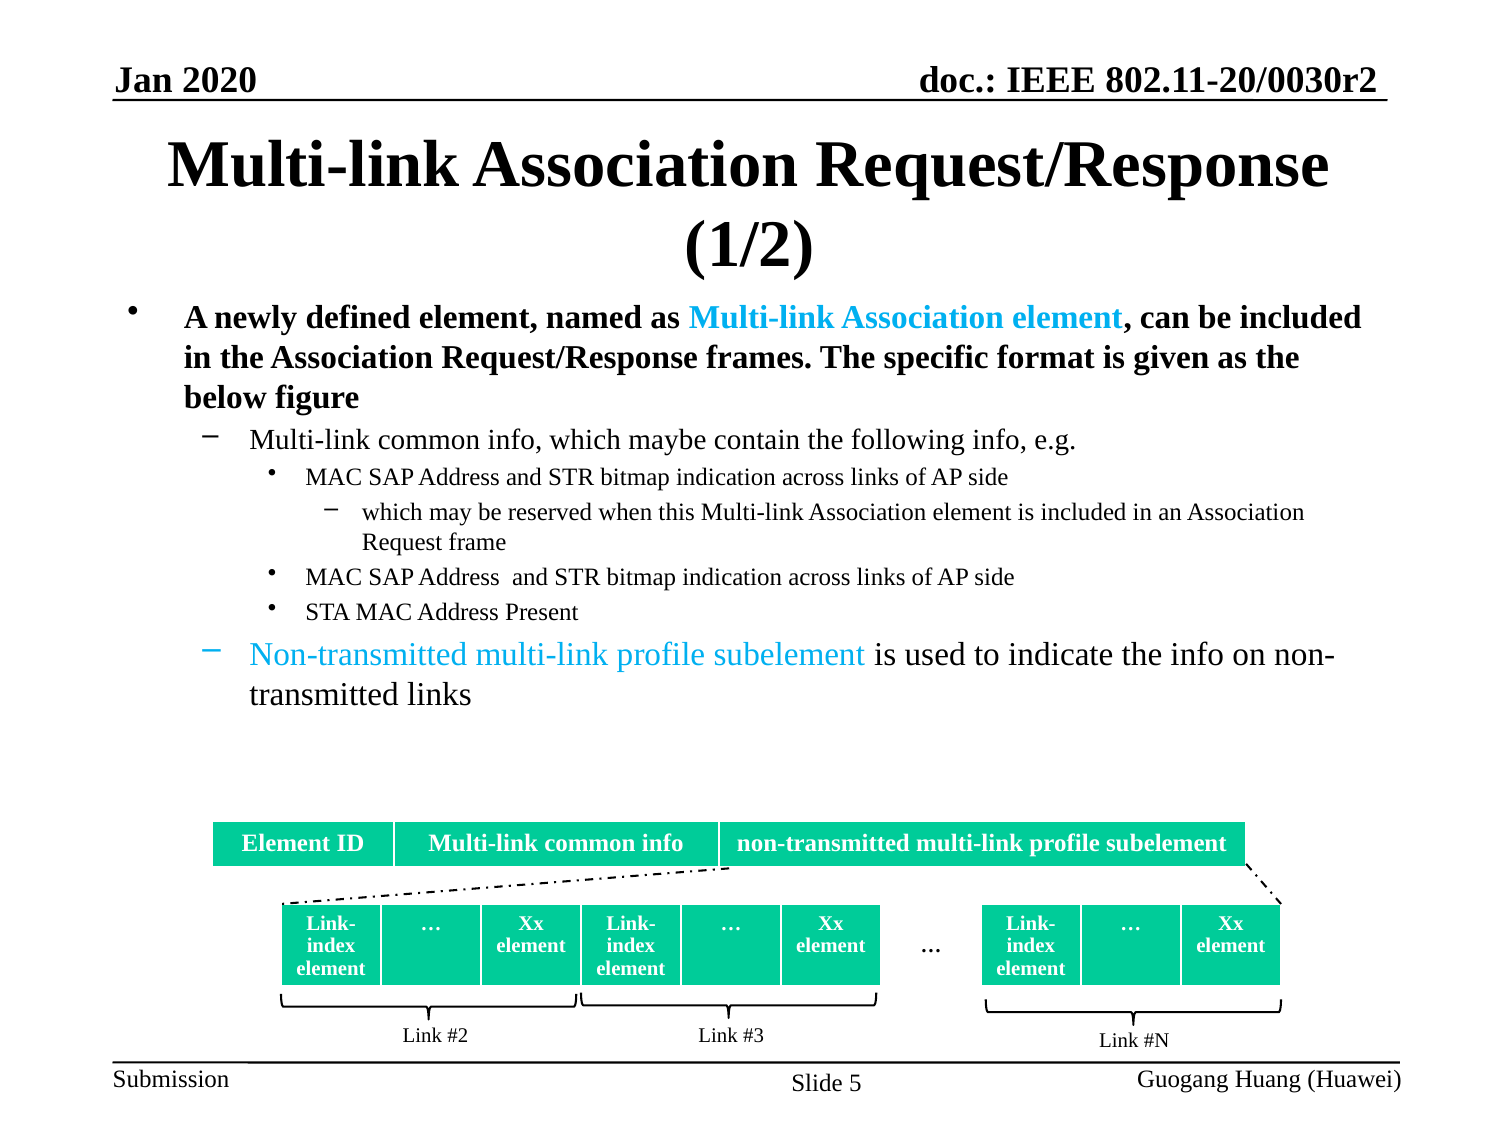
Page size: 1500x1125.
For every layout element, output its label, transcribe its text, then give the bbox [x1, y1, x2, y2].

table_header Xx element [1182, 905, 1280, 985]
text_box Multi-link Association Request/Response (1/2) [112, 112, 1388, 288]
table_header Link-index element [982, 905, 1080, 985]
table_header Xx element [782, 905, 880, 985]
table_header Element ID [213, 822, 393, 866]
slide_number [114, 54, 259, 101]
table_header … [882, 905, 980, 985]
table_header … [382, 911, 480, 985]
table_header … [1082, 905, 1180, 985]
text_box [280, 868, 730, 905]
list A newly defined element, named as Multi-link Association element, can be included in the Association Request/Response frames. The specific format is given as the below figure Multi-link common info, which maybe contain the following info, e.g. MAC SAP Address and STR bitmap indication across links of AP side which may be reserved when this Multi-link Association element is included in an Association Request frame MAC SAP Address and STR bitmap indication across links of AP side STA MAC Address Present Non-transmitted multi-link profile subelement is used to indicate the info on non-transmitted links [112, 288, 1388, 750]
table_header … [682, 905, 780, 985]
text_box [985, 999, 1282, 1025]
text_box [280, 993, 577, 1013]
text_box Link #3 [683, 1013, 779, 1054]
table_header non-transmitted multi-link profile subelement [720, 822, 1245, 866]
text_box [1245, 863, 1282, 905]
text_box Link #2 [387, 1013, 484, 1054]
table_header Link-index element [282, 910, 380, 985]
text_box Link #N [1084, 1019, 1185, 1060]
table_header Multi-link common info [395, 822, 718, 866]
table_header Link-index element [582, 911, 680, 985]
text_box [580, 992, 877, 1013]
footer Guogang Huang (Huawei) [1133, 1061, 1402, 1093]
table_header Xx element [482, 911, 580, 985]
slide_number Slide 5 [782, 1066, 871, 1097]
